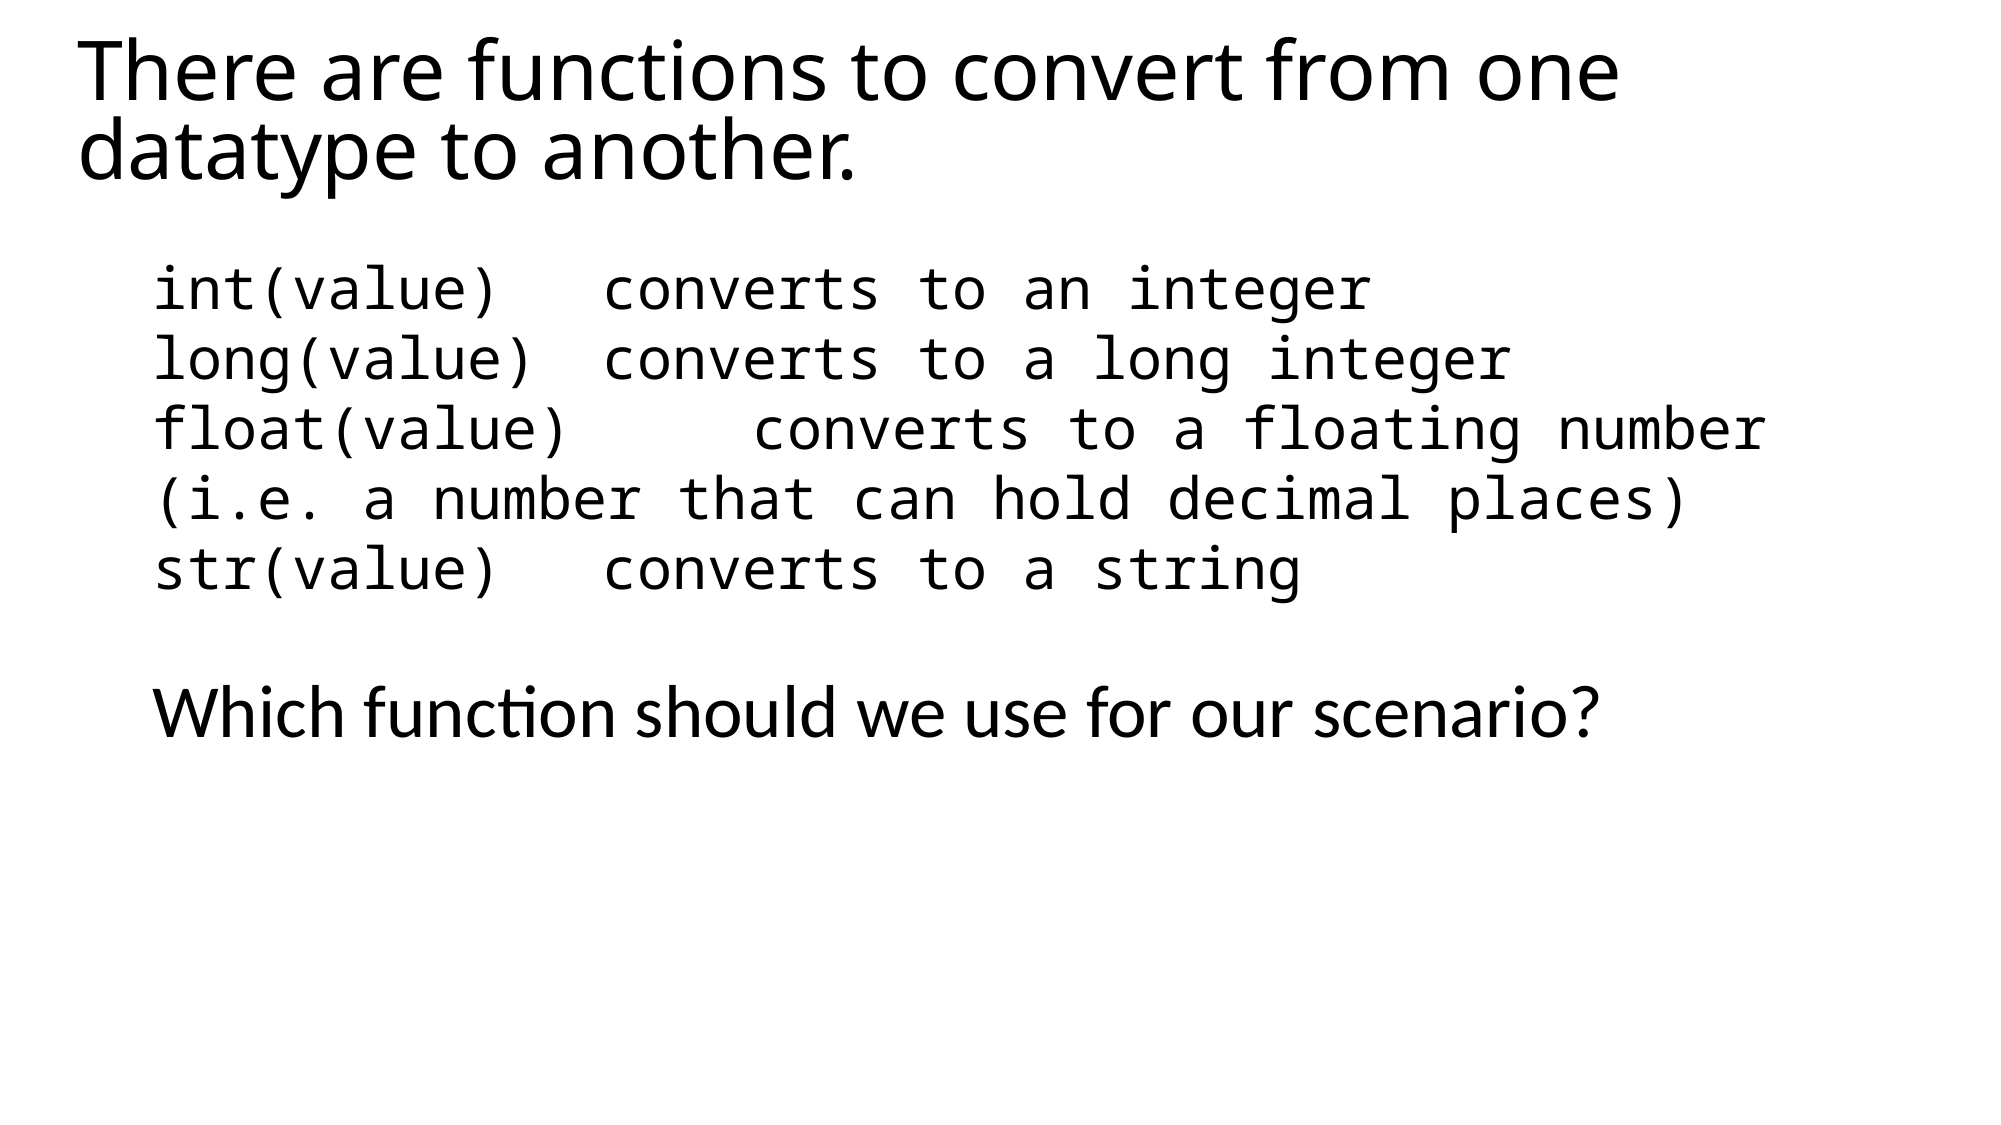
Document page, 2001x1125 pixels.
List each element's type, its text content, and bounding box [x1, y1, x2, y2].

text_box Which function should we use for our scenario? [137, 655, 1941, 851]
text_box int(value) converts to an integer long(value) converts to a long integer float(value) converts to a floating number (i.e. a number that can hold decimal places) str(value) converts to a string [137, 243, 1863, 609]
title There are functions to convert from one datatype to another. [62, 29, 1953, 205]
